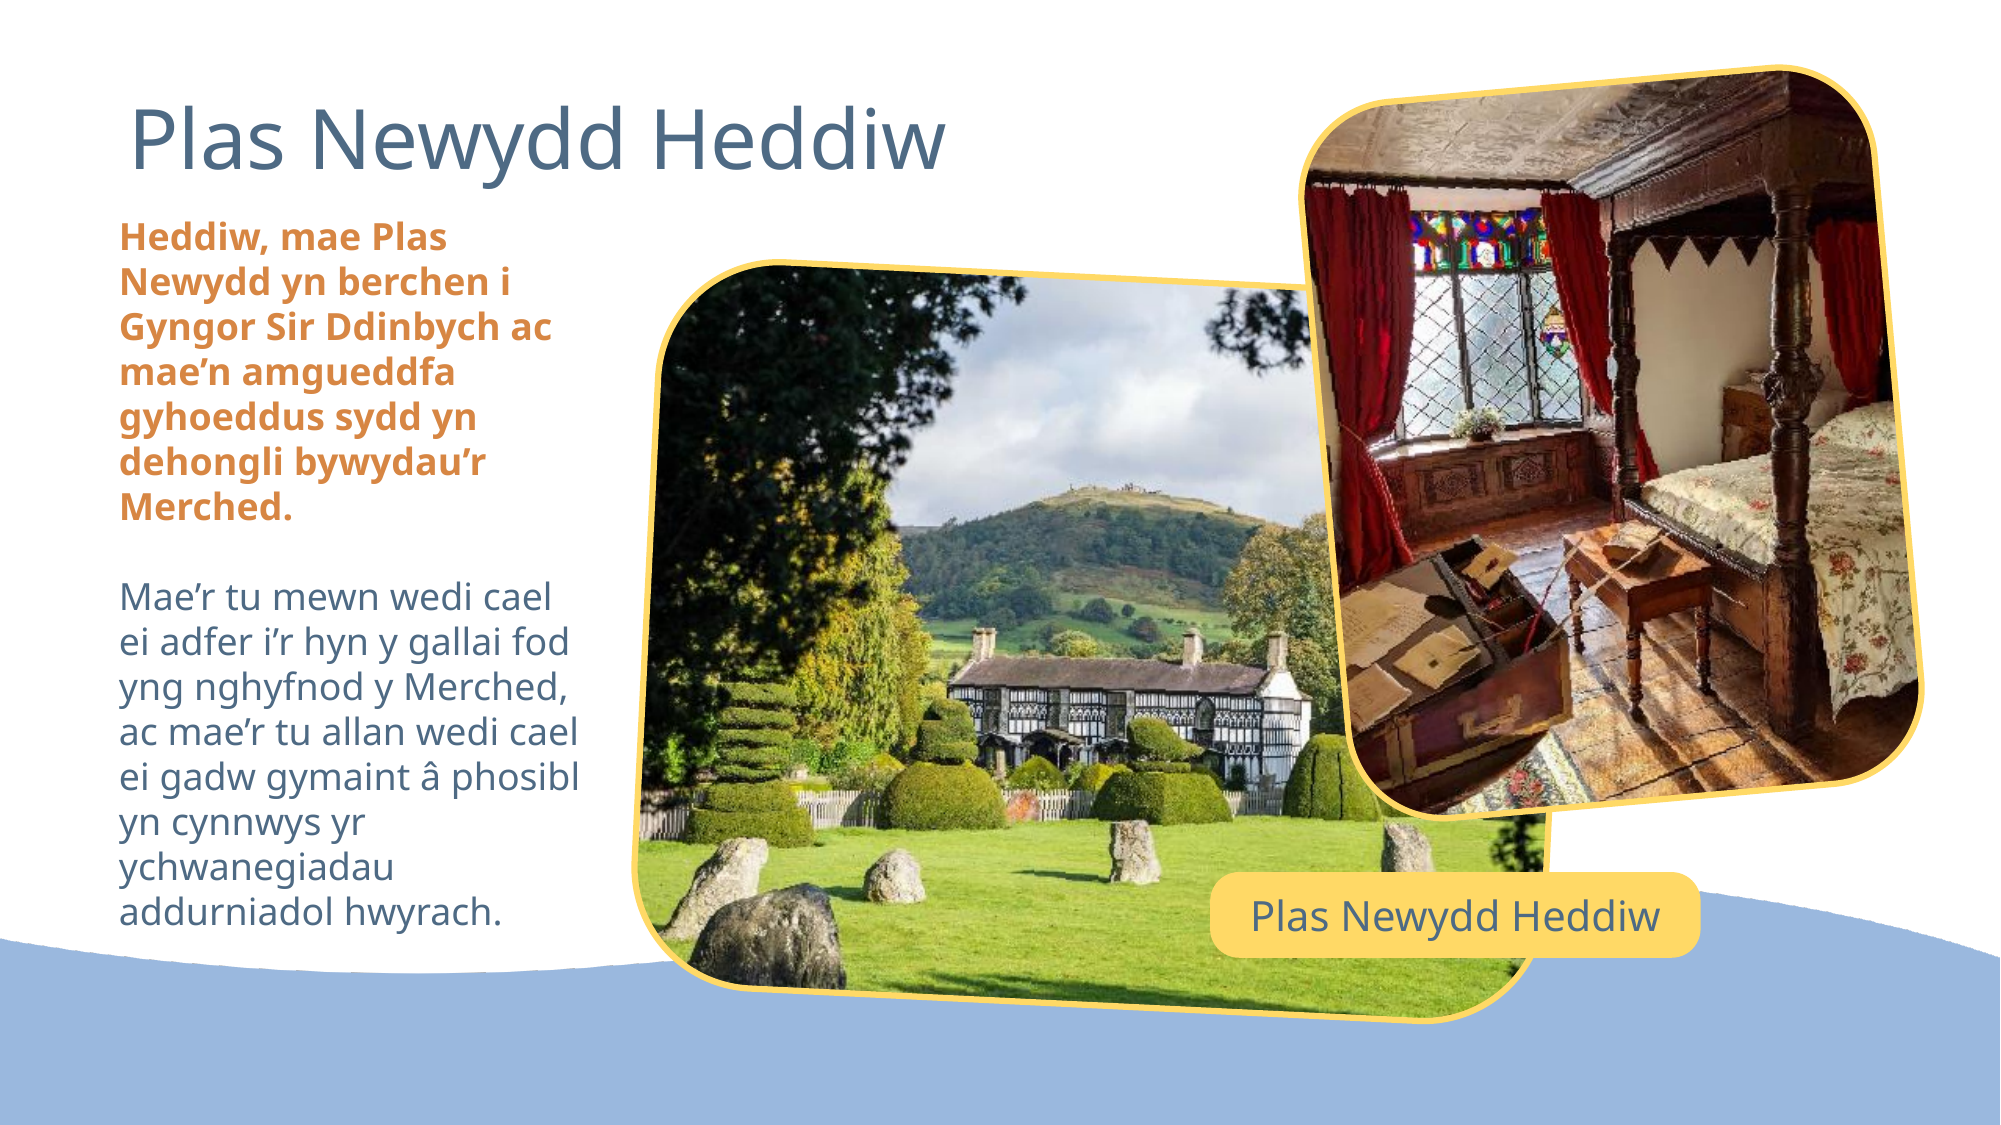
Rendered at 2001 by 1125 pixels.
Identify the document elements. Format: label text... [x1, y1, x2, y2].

text_box Heddiw, mae Plas Newydd yn berchen i Gyngor Sir Ddinbych ac mae’n amgueddfa gyhoeddus sydd yn dehongli bywydau’r Merched. Mae’r tu mewn wedi cael ei adfer i’r hyn y gallai fod yng nghyfnod y Merched, ac mae’r tu allan wedi cael ei gadw gymaint â phosibl yn cynnwys yr ychwanegiadau addurniadol hwyrach. [104, 205, 605, 876]
text_box Plas Newydd Heddiw [1557, 871, 1689, 876]
picture [0, 71, 2000, 1125]
text_box Plas Newydd Heddiw [113, 71, 1689, 194]
